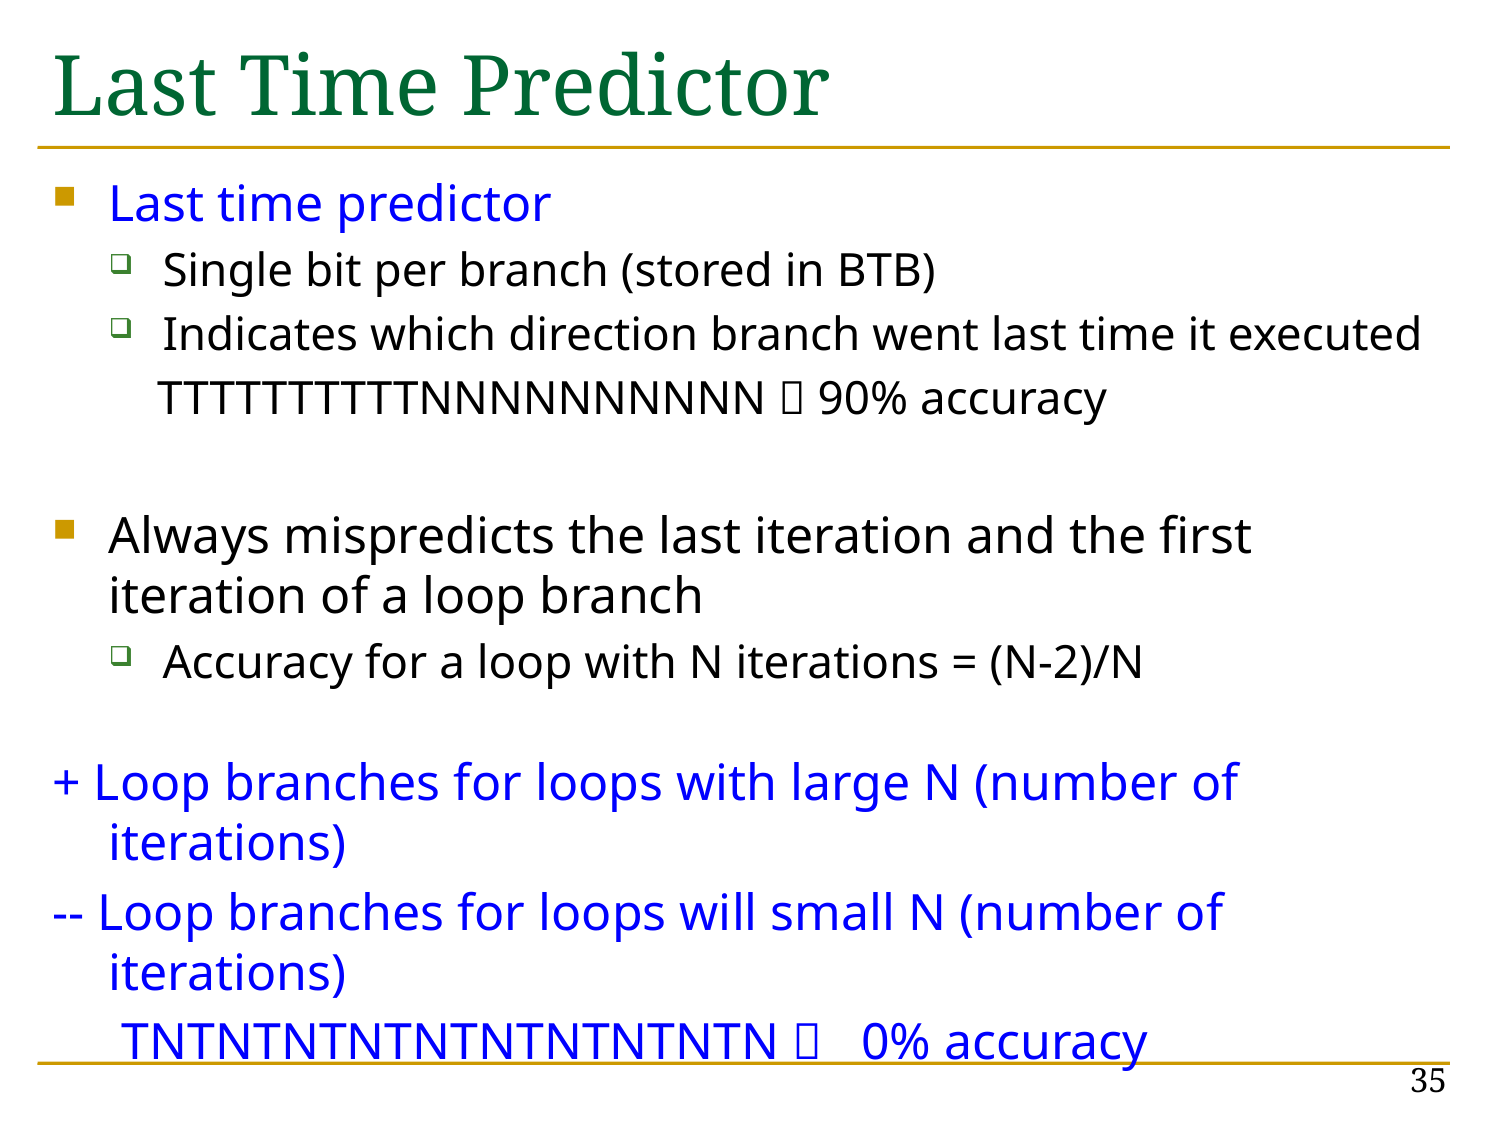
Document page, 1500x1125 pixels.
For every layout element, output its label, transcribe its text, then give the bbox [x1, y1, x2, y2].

list Last time predictor Single bit per branch (stored in BTB) Indicates which direction branch went last time it executed TTTTTTTTTTNNNNNNNNNN  90% accuracy Always mispredicts the last iteration and the first iteration of a loop branch Accuracy for a loop with N iterations = (N-2)/N + Loop branches for loops with large N (number of iterations) -- Loop branches for loops will small N (number of iterations) TNTNTNTNTNTNTNTNTNTN  0% accuracy [37, 163, 1450, 1016]
slide_number 35 [1111, 1036, 1462, 1112]
title Last Time Predictor [37, 24, 1450, 163]
